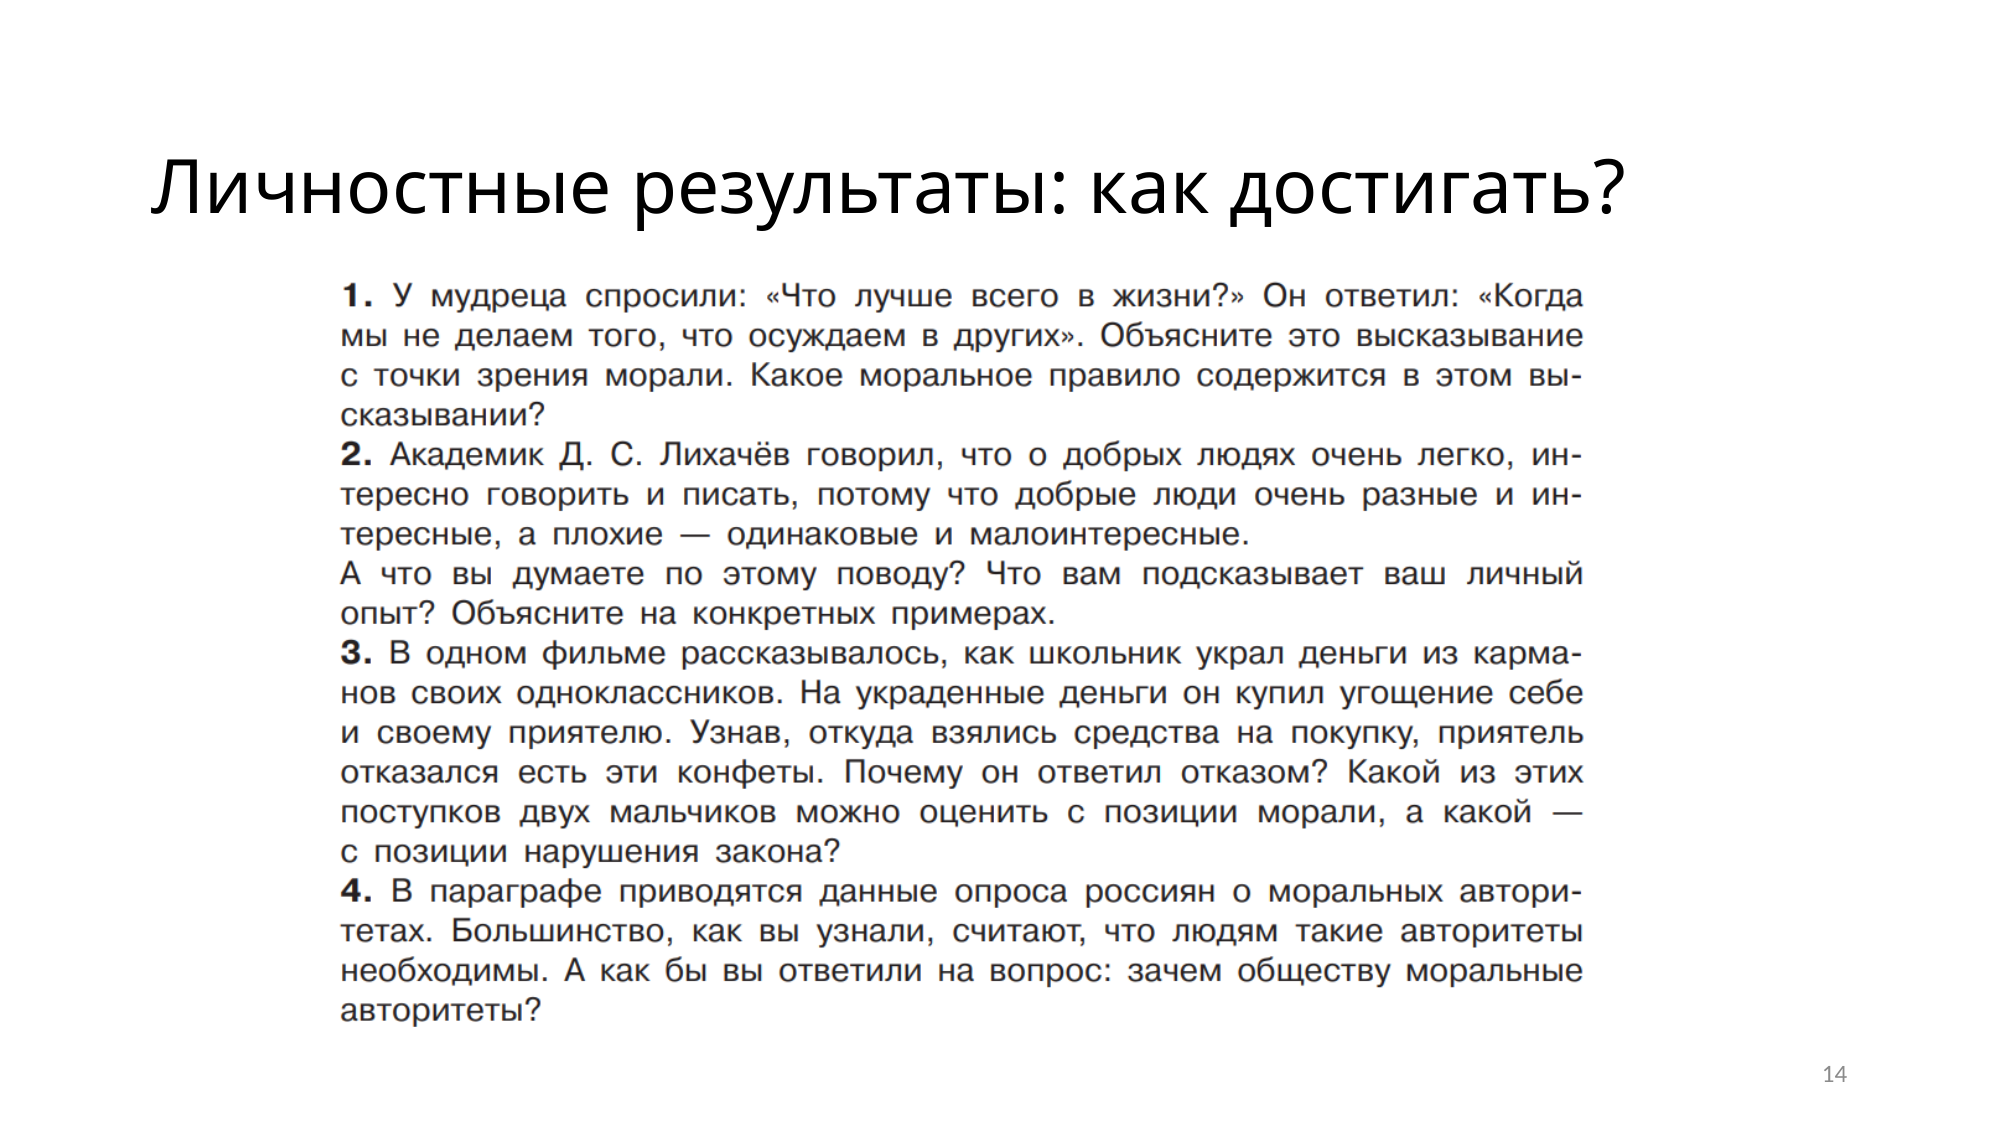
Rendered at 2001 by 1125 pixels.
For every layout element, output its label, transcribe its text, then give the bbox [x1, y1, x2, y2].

picture [268, 268, 1601, 1058]
title Личностные результаты: как достигать? [136, 109, 1671, 269]
slide_number 14 [1412, 1042, 1863, 1103]
